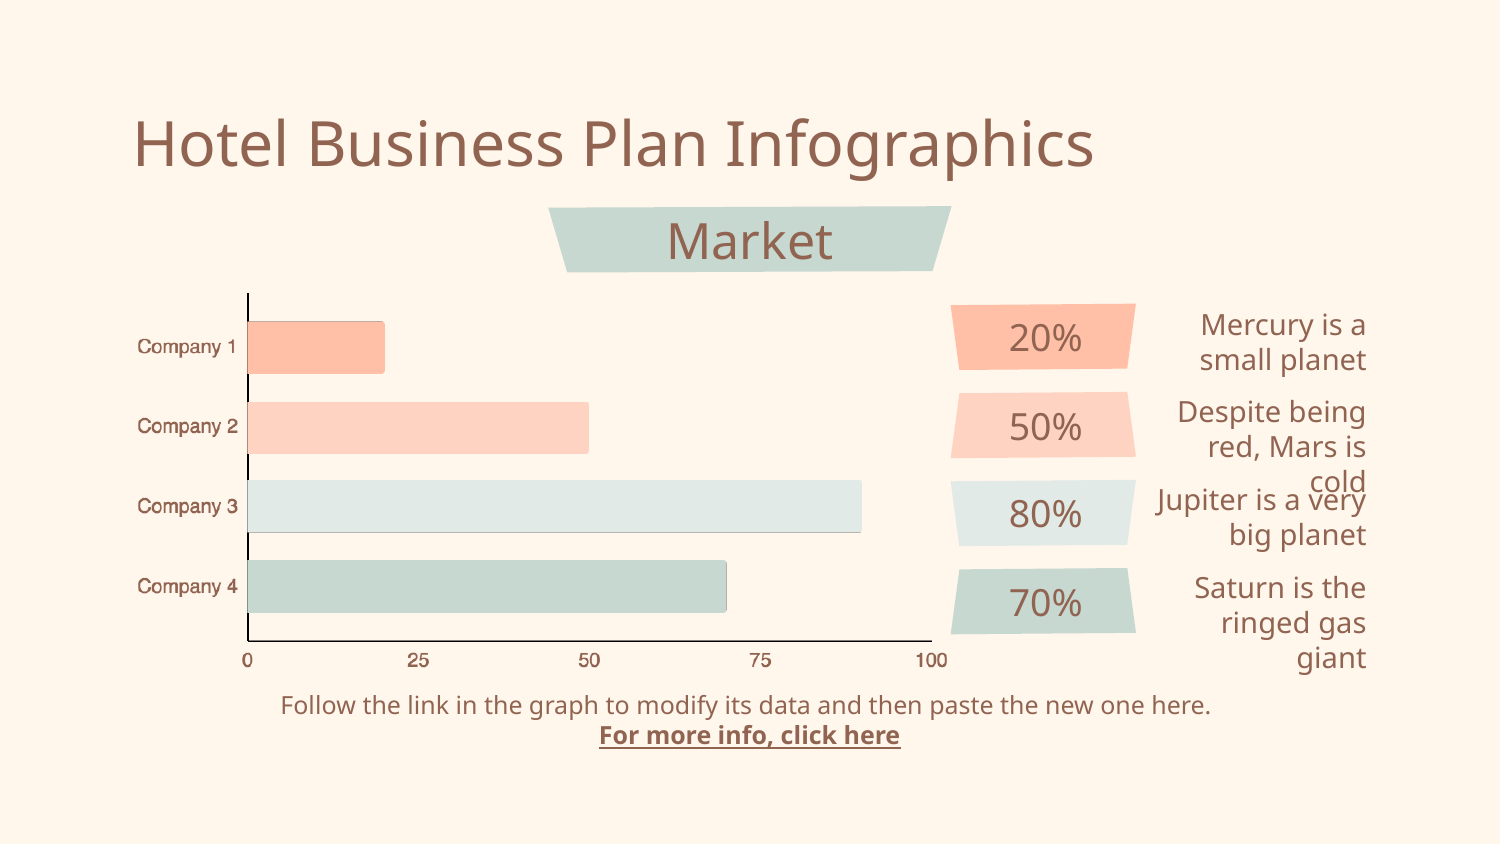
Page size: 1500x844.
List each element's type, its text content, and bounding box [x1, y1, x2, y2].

text_box Follow the link in the graph to modify its data and then paste the new one here. For more info, click here [117, 703, 1383, 740]
picture [116, 272, 951, 691]
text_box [547, 205, 952, 273]
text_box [950, 378, 1382, 462]
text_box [950, 466, 1382, 549]
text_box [950, 290, 1382, 374]
title Hotel Business Plan Infographics [116, 88, 1383, 183]
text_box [950, 553, 1382, 637]
